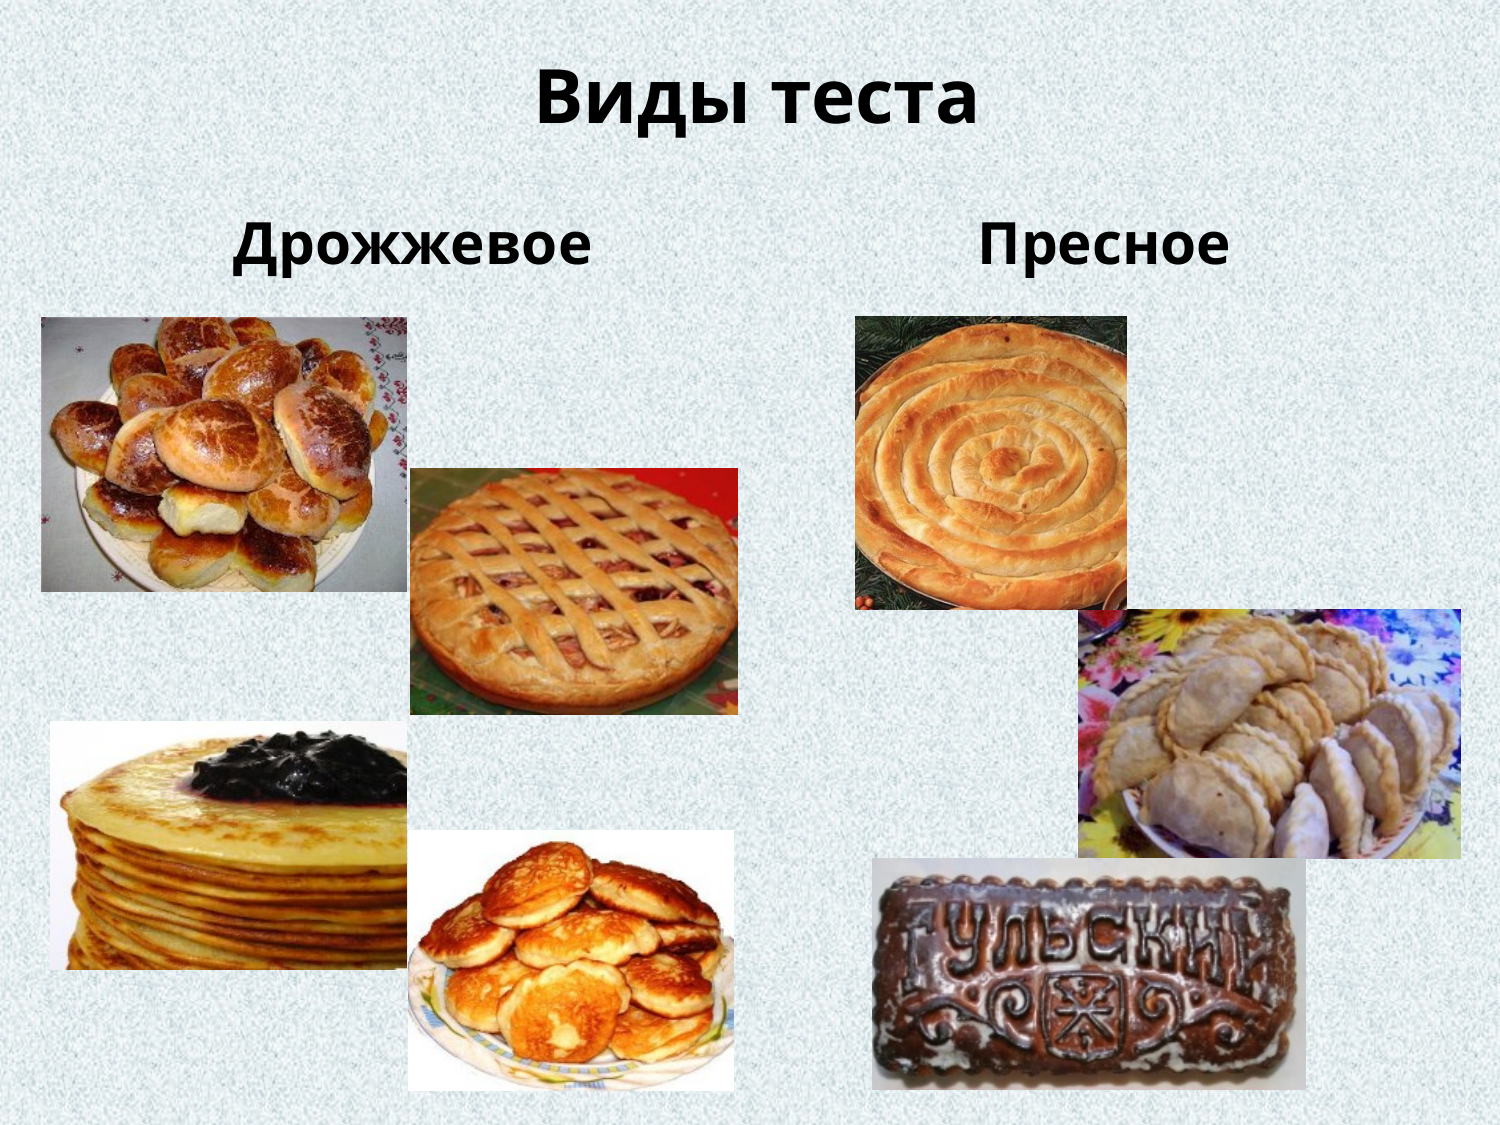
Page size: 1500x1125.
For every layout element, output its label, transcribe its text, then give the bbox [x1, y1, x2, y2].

list Пресное [773, 198, 1437, 942]
title Виды теста [81, 0, 1433, 188]
picture [0, 0, 1500, 1125]
list Дрожжевое [81, 198, 745, 942]
